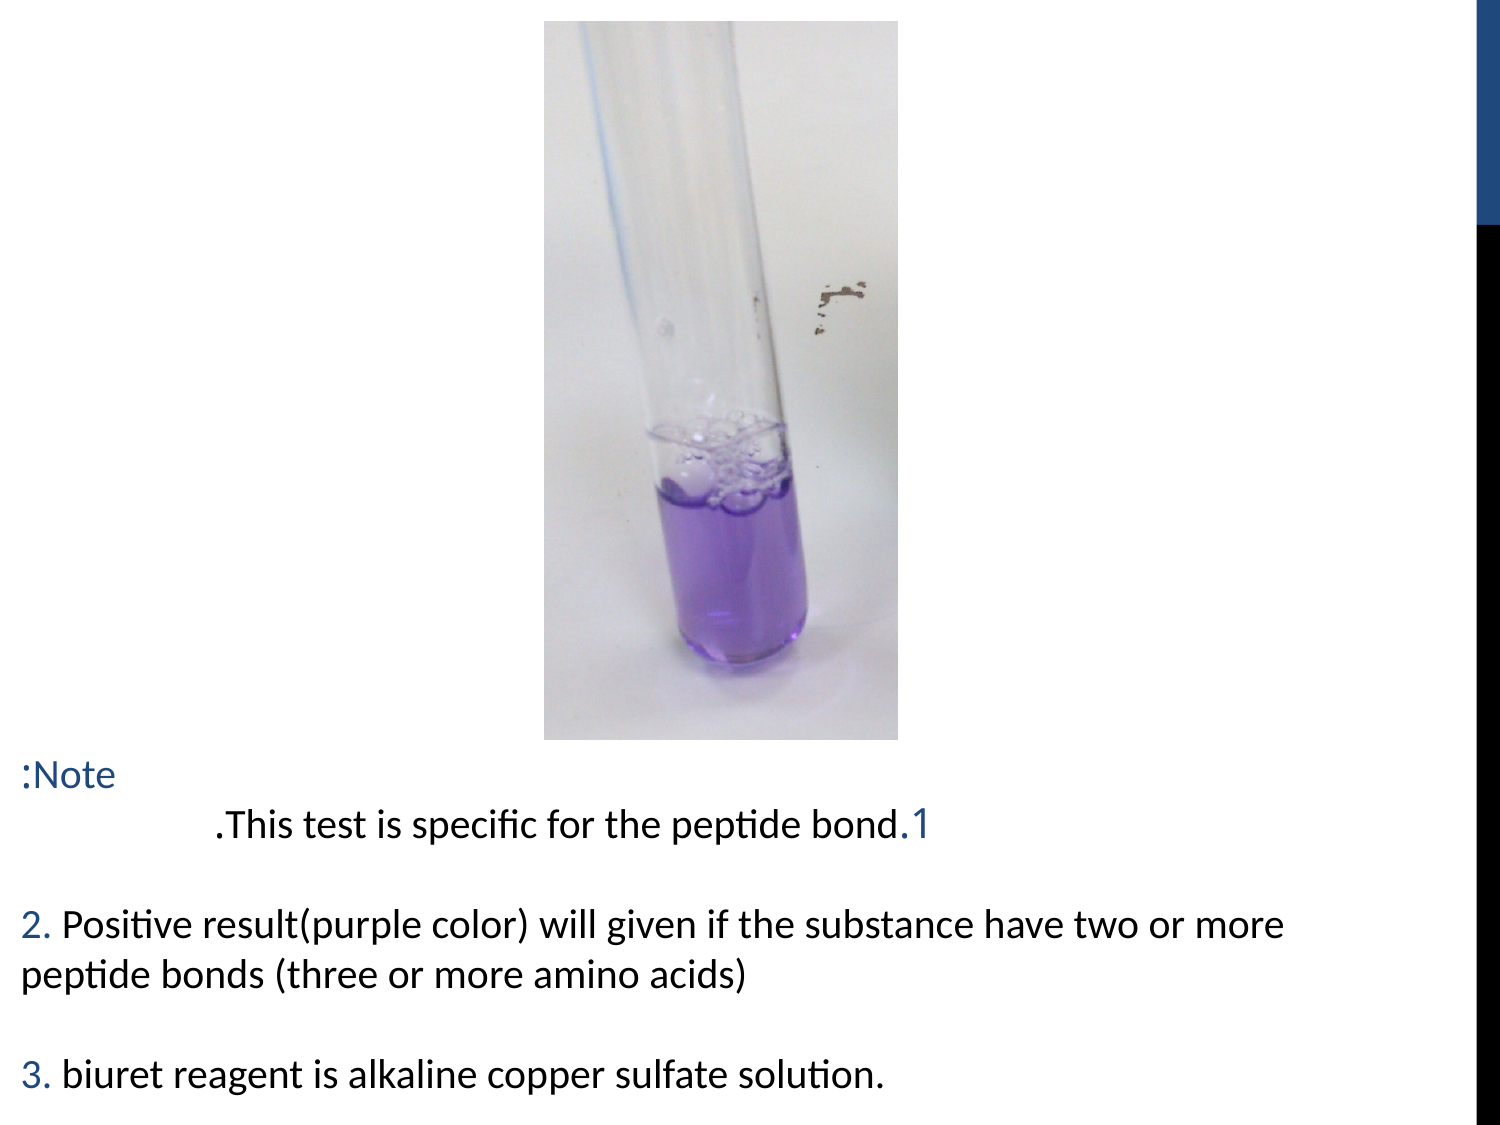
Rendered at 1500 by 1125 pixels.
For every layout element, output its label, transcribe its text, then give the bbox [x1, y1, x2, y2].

picture [360, 21, 1081, 740]
text_box Note: 1.This test is specific for the peptide bond. 2. Positive result(purple color) will given if the substance have two or more peptide bonds (three or more amino acids) 3. biuret reagent is alkaline copper sulfate solution. [5, 739, 1436, 1105]
